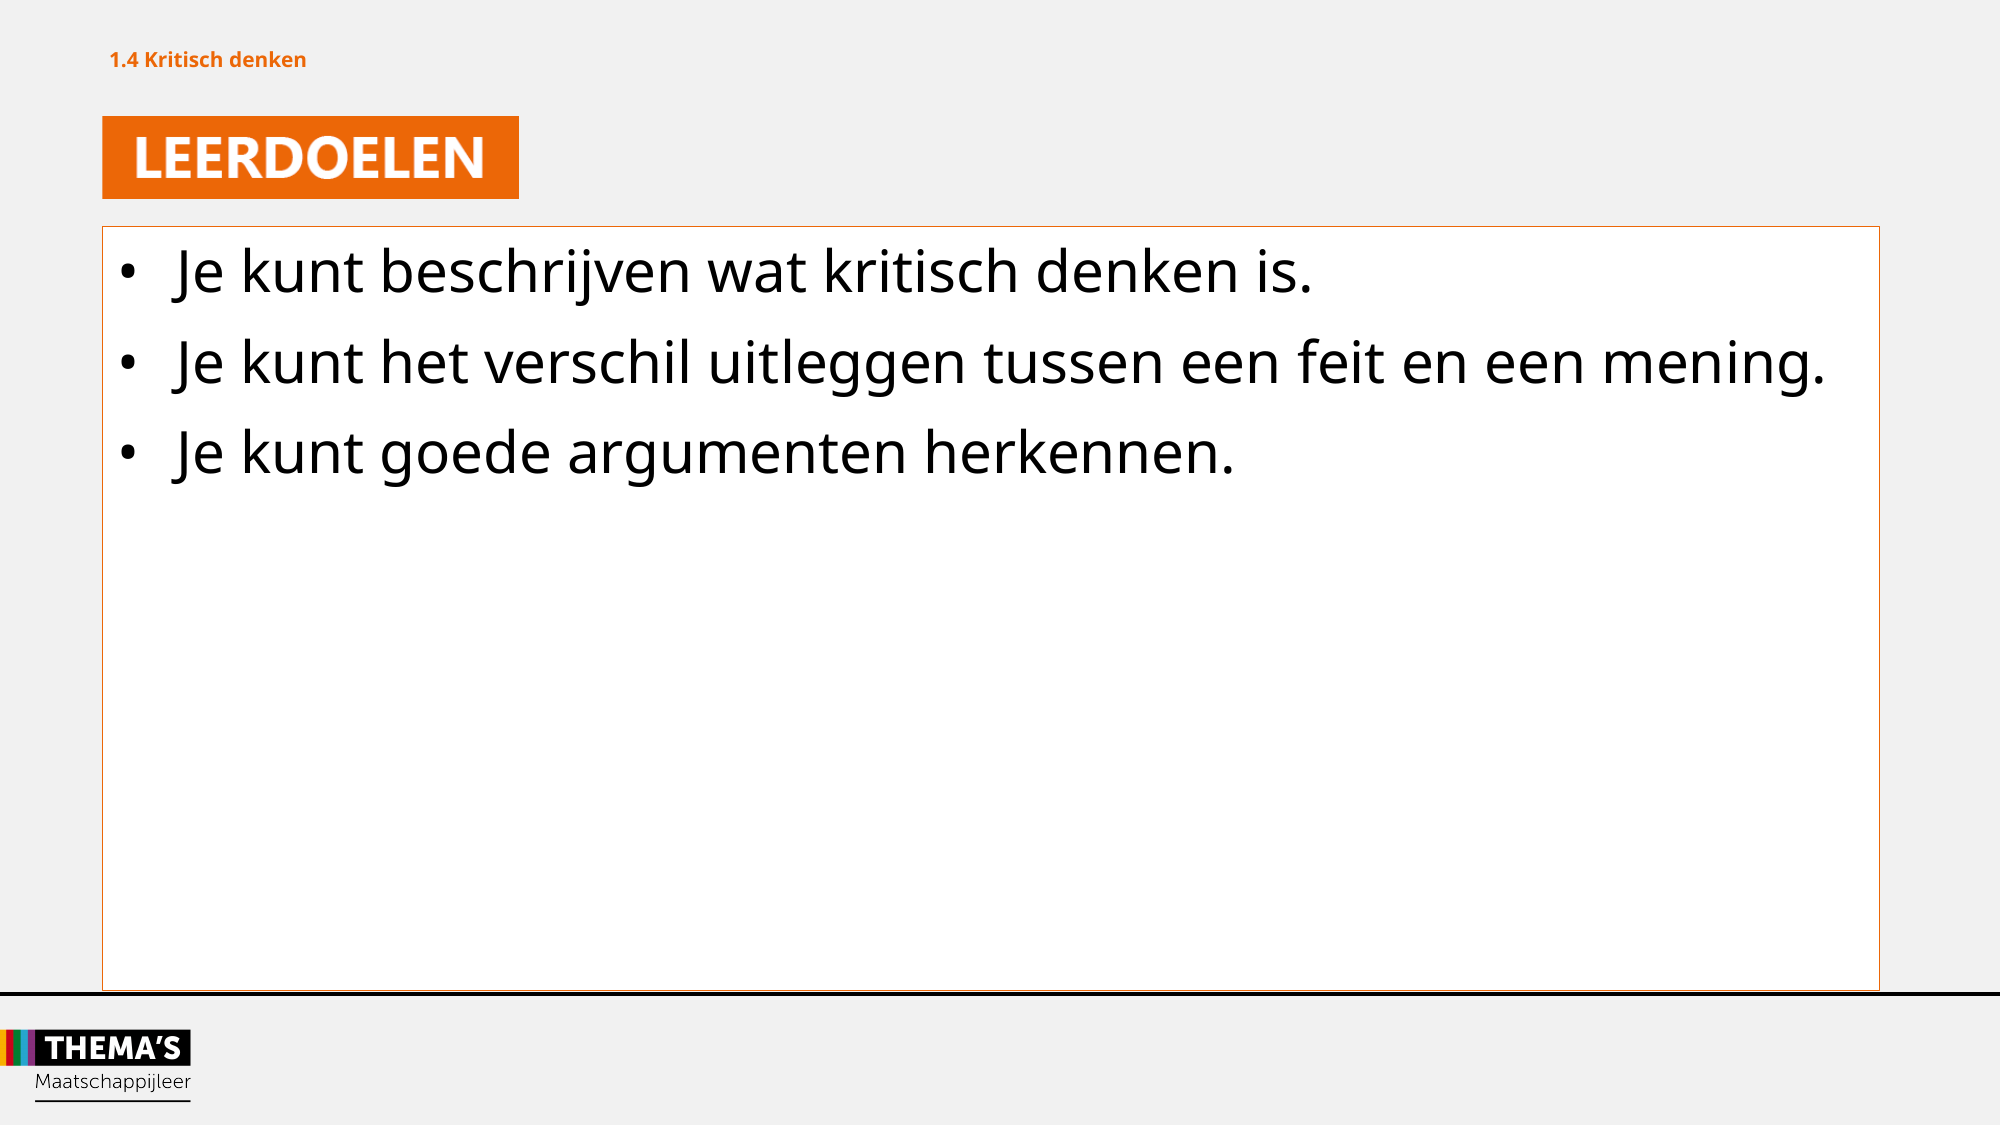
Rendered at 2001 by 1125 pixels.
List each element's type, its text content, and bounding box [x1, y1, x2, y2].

list 1.4 Kritisch denken [94, 33, 941, 88]
list • Je kunt beschrijven wat kritisch denken is. • Je kunt het verschil uitleggen tussen een feit en een mening. • Je kunt goede argumenten herkennen. [102, 226, 1880, 991]
picture [0, 993, 203, 1125]
